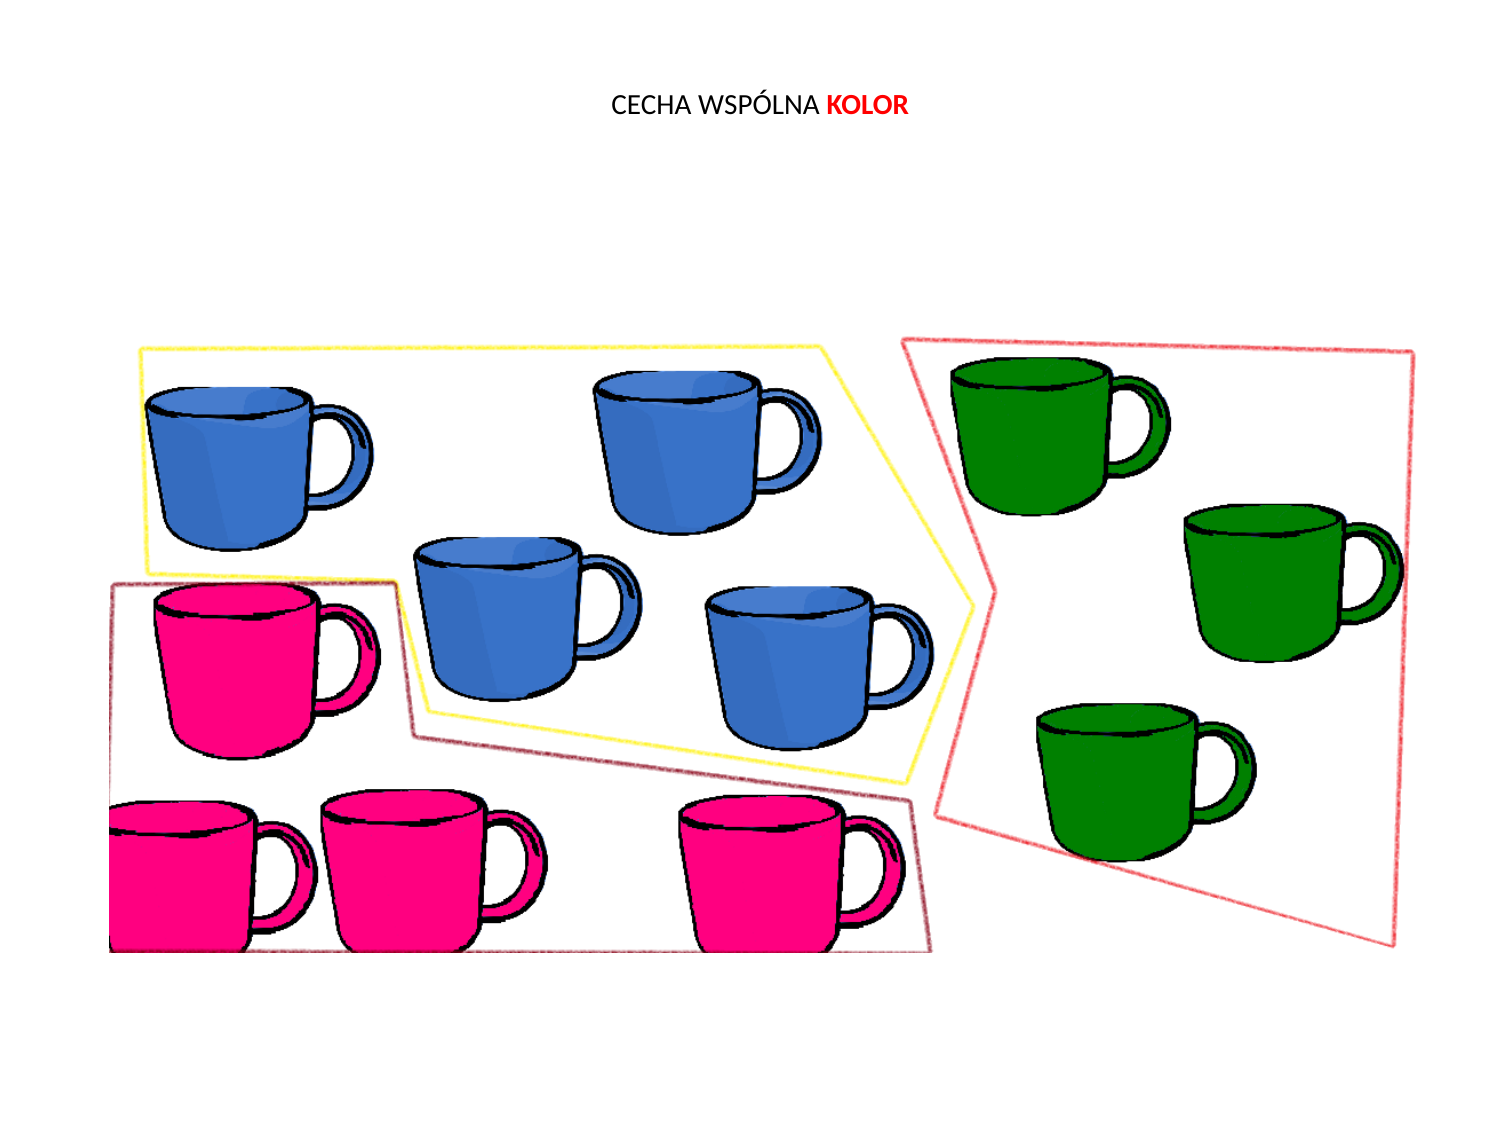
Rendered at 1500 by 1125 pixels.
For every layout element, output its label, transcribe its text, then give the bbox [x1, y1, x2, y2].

list CECHA WSPÓLNA KOLOR [596, 78, 1090, 169]
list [109, 324, 1426, 953]
